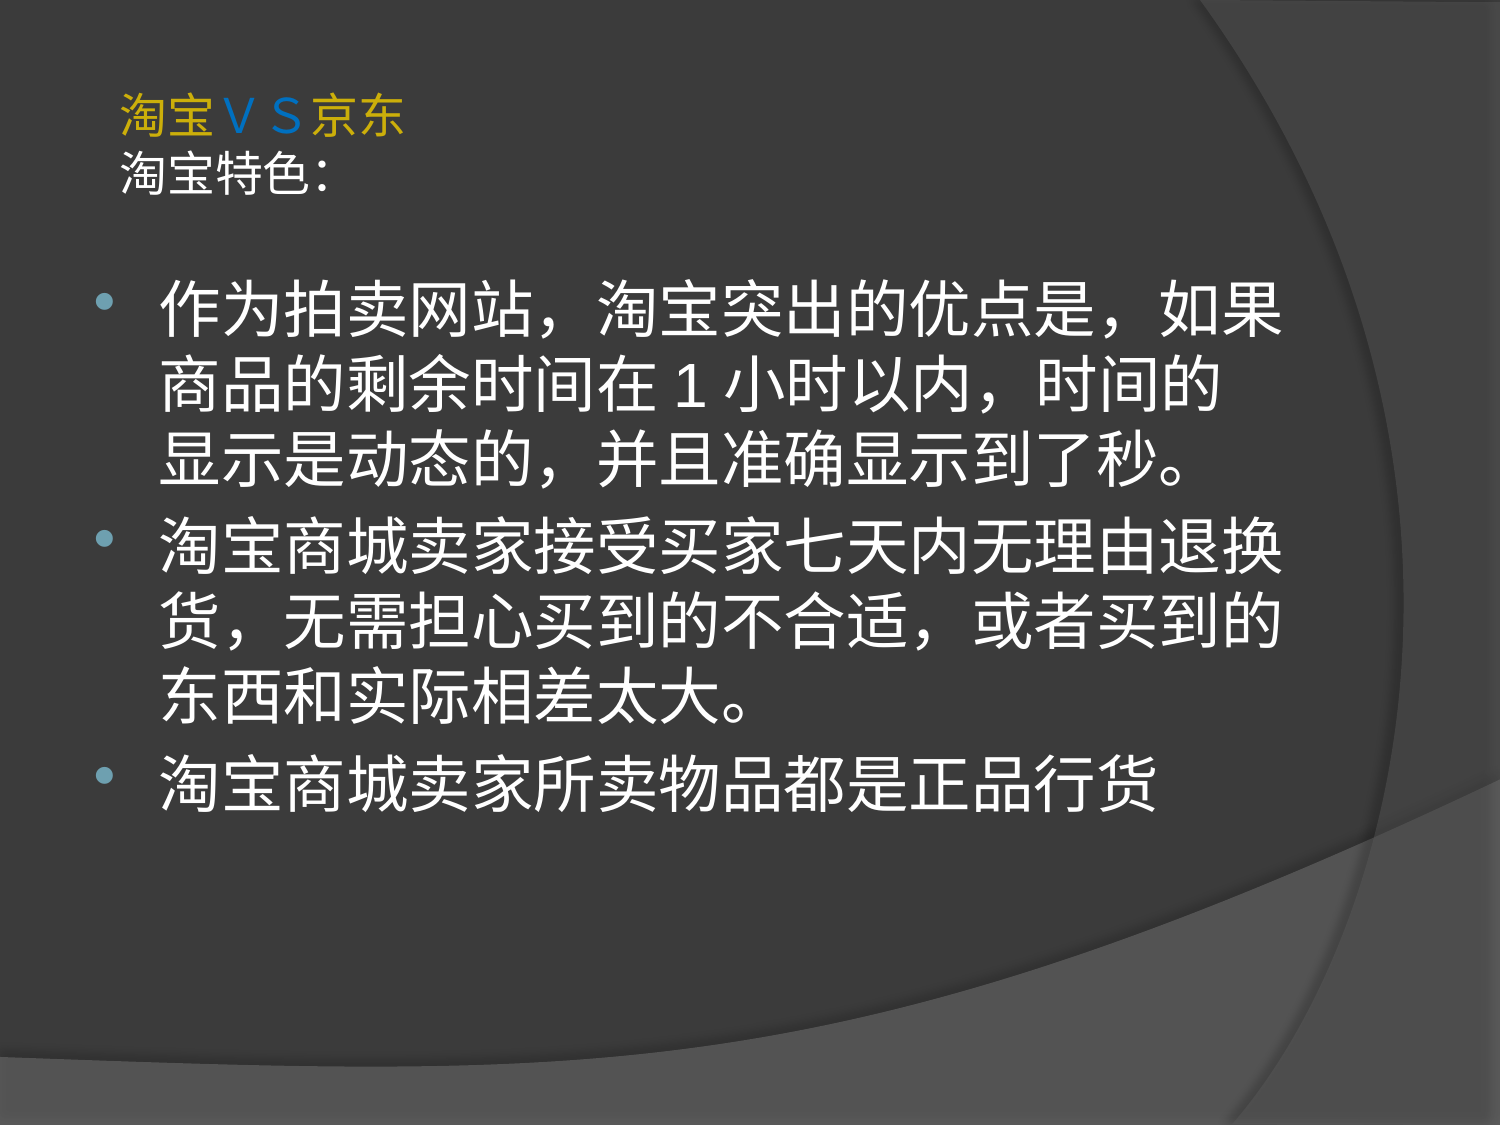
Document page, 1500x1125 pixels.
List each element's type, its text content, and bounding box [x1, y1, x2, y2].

title 淘宝ＶＳ京东 淘宝特色： [111, 77, 1338, 266]
list 作为拍卖网站，淘宝突出的优点是，如果商品的剩余时间在1小时以内，时间的显示是动态的，并且准确显示到了秒。 淘宝商城卖家接受买家七天内无理由退换货，无需担心买到的不合适，或者买到的东西和实际相差太大。 淘宝商城卖家所卖物品都是正品行货 [74, 262, 1301, 1006]
